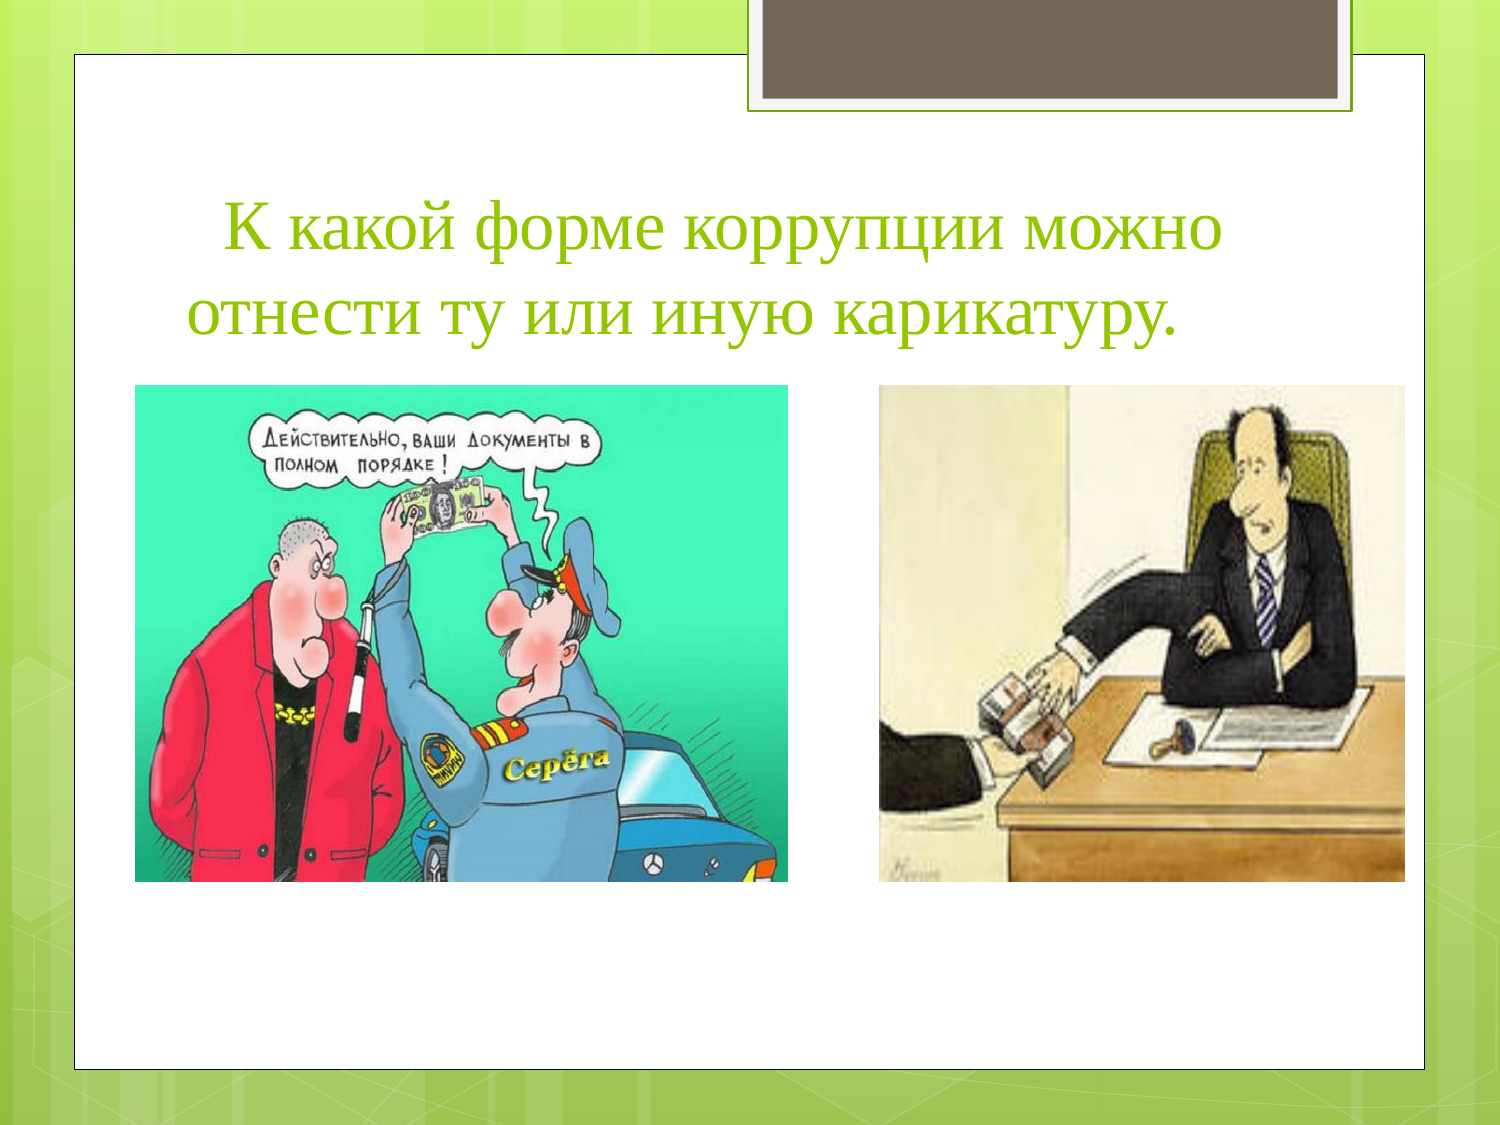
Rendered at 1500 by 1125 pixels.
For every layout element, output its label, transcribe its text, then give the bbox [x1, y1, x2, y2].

picture [879, 385, 1405, 882]
title К какой форме коррупции можно отнести ту или иную карикатуру. [171, 168, 1324, 357]
picture [135, 385, 788, 882]
